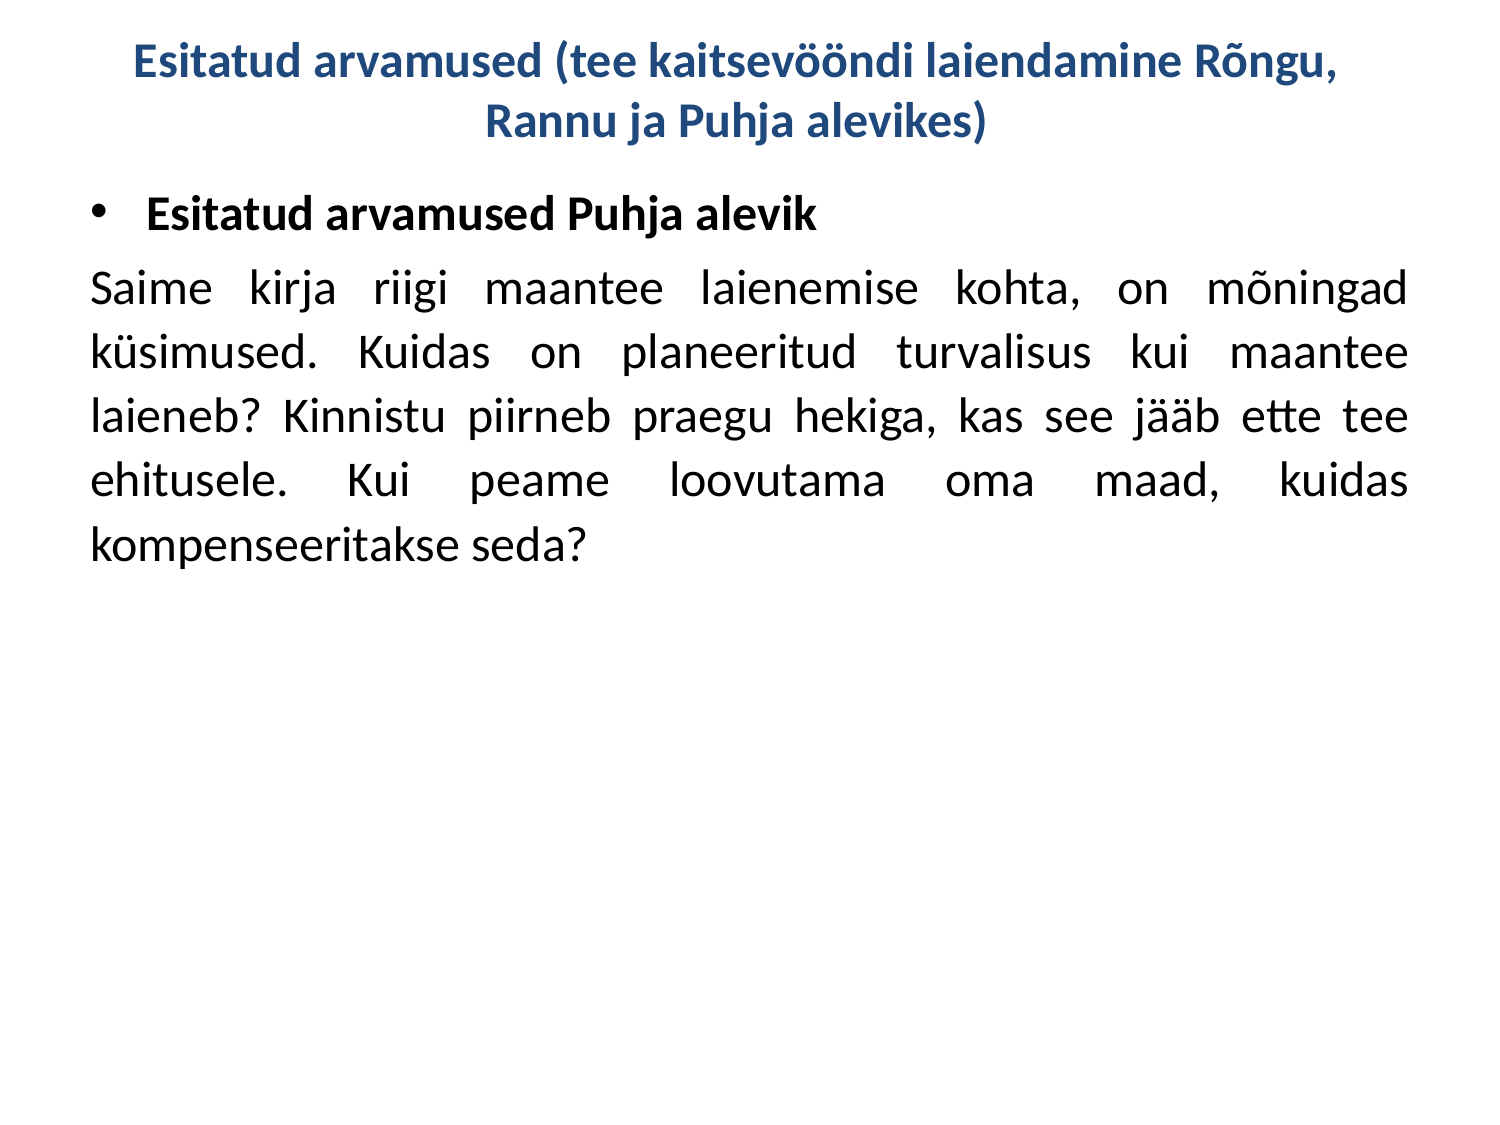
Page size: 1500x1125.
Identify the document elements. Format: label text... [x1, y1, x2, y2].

list Esitatud arvamused Puhja alevik Saime kirja riigi maantee laienemise kohta, on mõningad küsimused. Kuidas on planeeritud turvalisus kui maantee laieneb? Kinnistu piirneb praegu hekiga, kas see jääb ette tee ehitusele. Kui peame loovutama oma maad, kuidas kompenseeritakse seda? [75, 172, 1425, 1005]
title Esitatud arvamused (tee kaitsevööndi laiendamine Rõngu, Rannu ja Puhja alevikes) [80, 50, 1394, 126]
